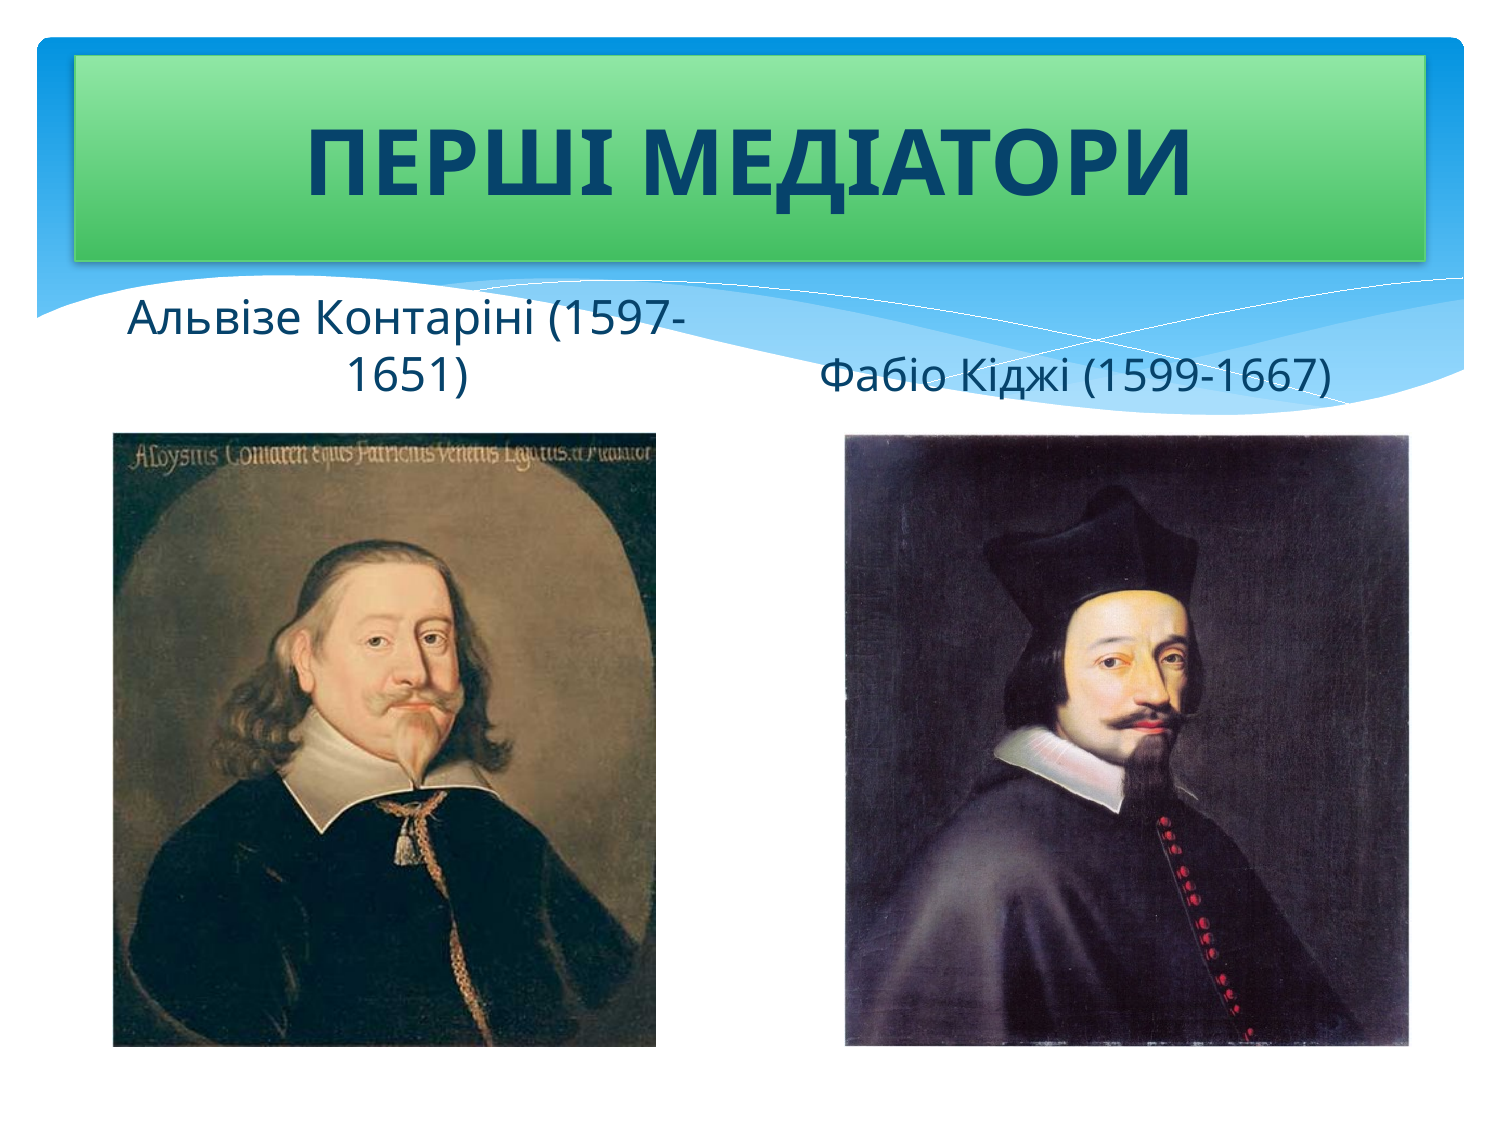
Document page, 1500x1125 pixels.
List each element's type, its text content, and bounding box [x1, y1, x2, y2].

title ПЕРШІ МЕДІАТОРИ [74, 55, 1426, 262]
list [111, 432, 656, 1048]
list Фабіо Кіджі (1599-1667) [762, 290, 1390, 409]
list Альвізе Контаріні (1597-1651) [76, 278, 738, 409]
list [844, 432, 1412, 1048]
